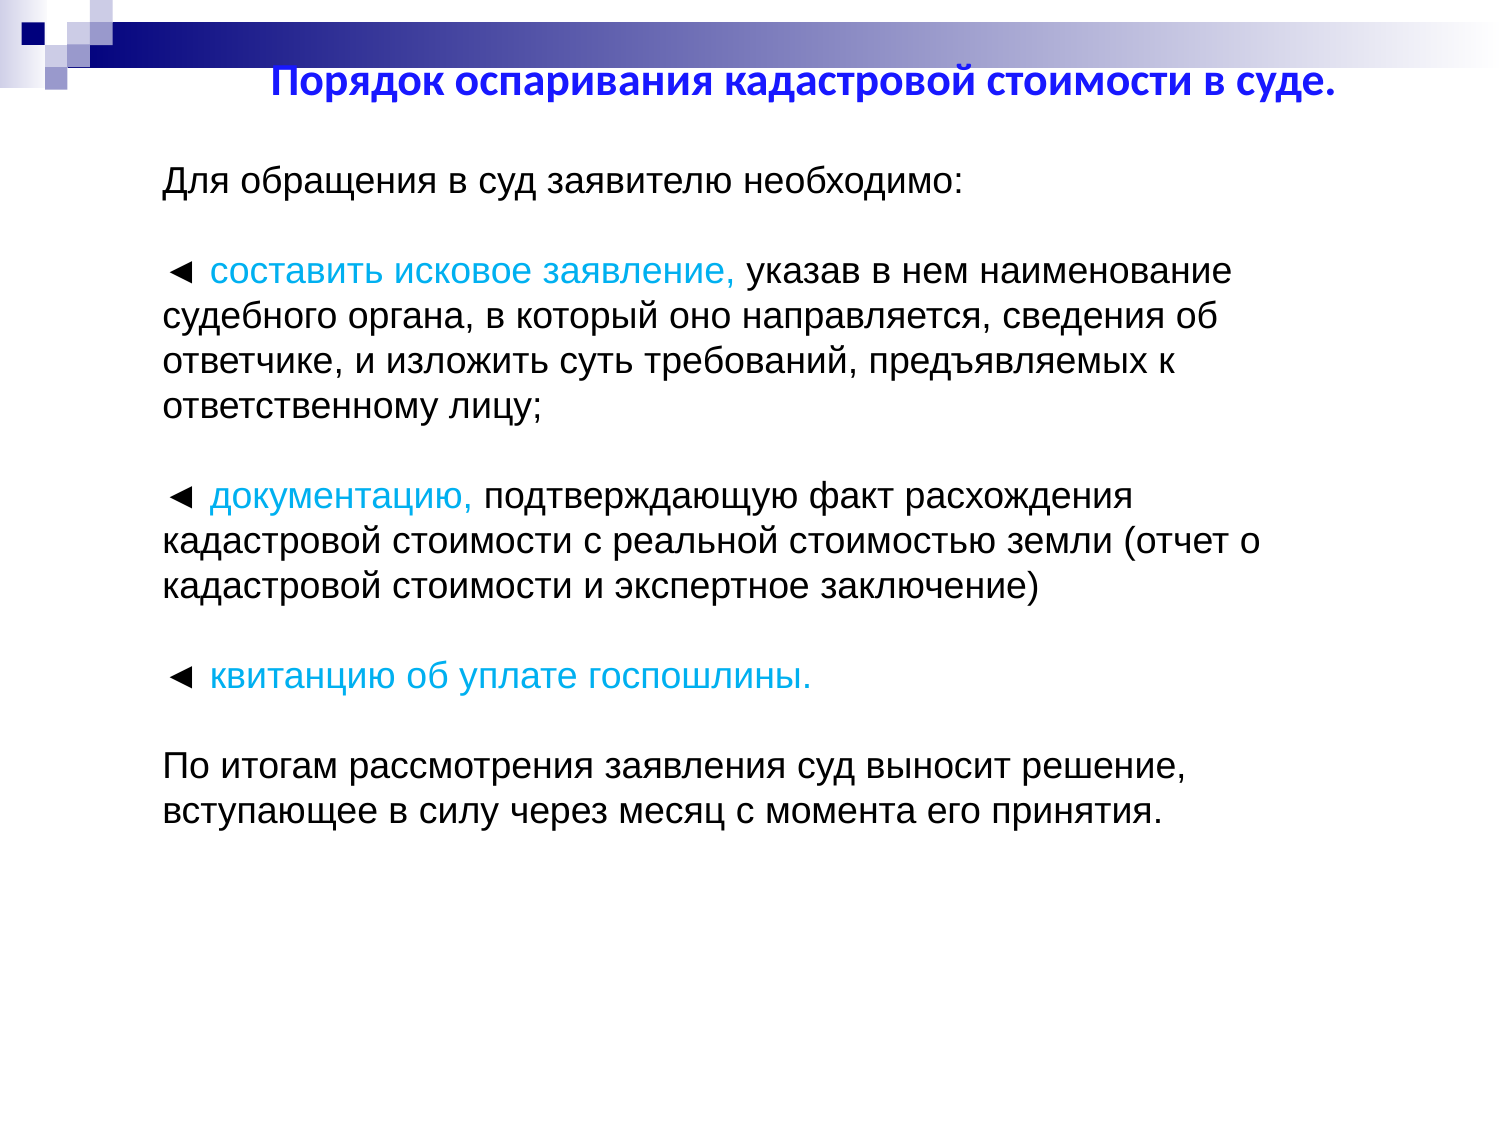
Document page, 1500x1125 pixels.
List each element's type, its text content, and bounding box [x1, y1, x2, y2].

text_box [0, 19, 1500, 80]
text_box Для обращения в суд заявителю необходимо: ◄ составить исковое заявление, указав в нем наименование судебного органа, в который оно направляется, сведения об ответчике, и изложить суть требований, предъявляемых к ответственному лицу; ◄ документацию, подтверждающую факт расхождения кадастровой стоимости с реальной стоимостью земли (отчет о кадастровой стоимости и экспертное заключение) ◄ квитанцию об уплате госпошлины. По итогам рассмотрения заявления суд выносит решение, вступающее в силу через месяц с момента его принятия. [147, 148, 1376, 839]
text_box Порядок оспаривания кадастровой стоимости в суде. [0, 42, 1383, 105]
